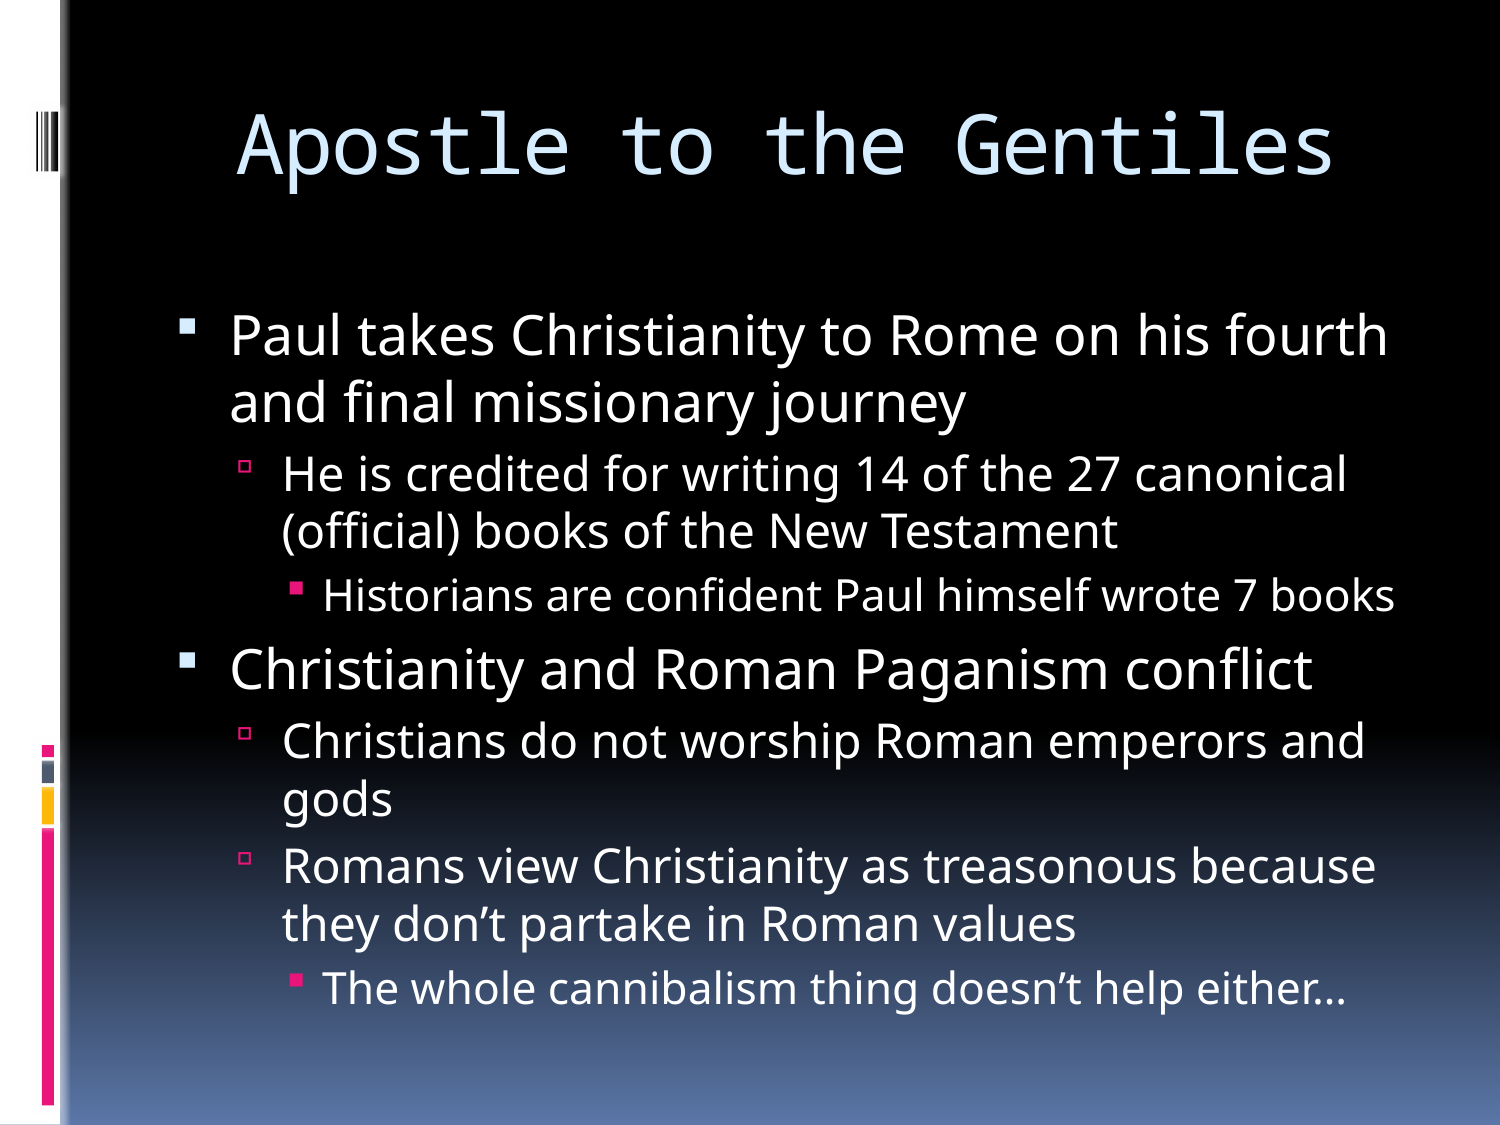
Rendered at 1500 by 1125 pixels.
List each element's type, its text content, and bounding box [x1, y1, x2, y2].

title Apostle to the Gentiles [150, 83, 1425, 234]
list Paul takes Christianity to Rome on his fourth and final missionary journey He is credited for writing 14 of the 27 canonical (official) books of the New Testament Historians are confident Paul himself wrote 7 books Christianity and Roman Paganism conflict Christians do not worship Roman emperors and gods Romans view Christianity as treasonous because they don’t partake in Roman values The whole cannibalism thing doesn’t help either… [150, 292, 1425, 1043]
